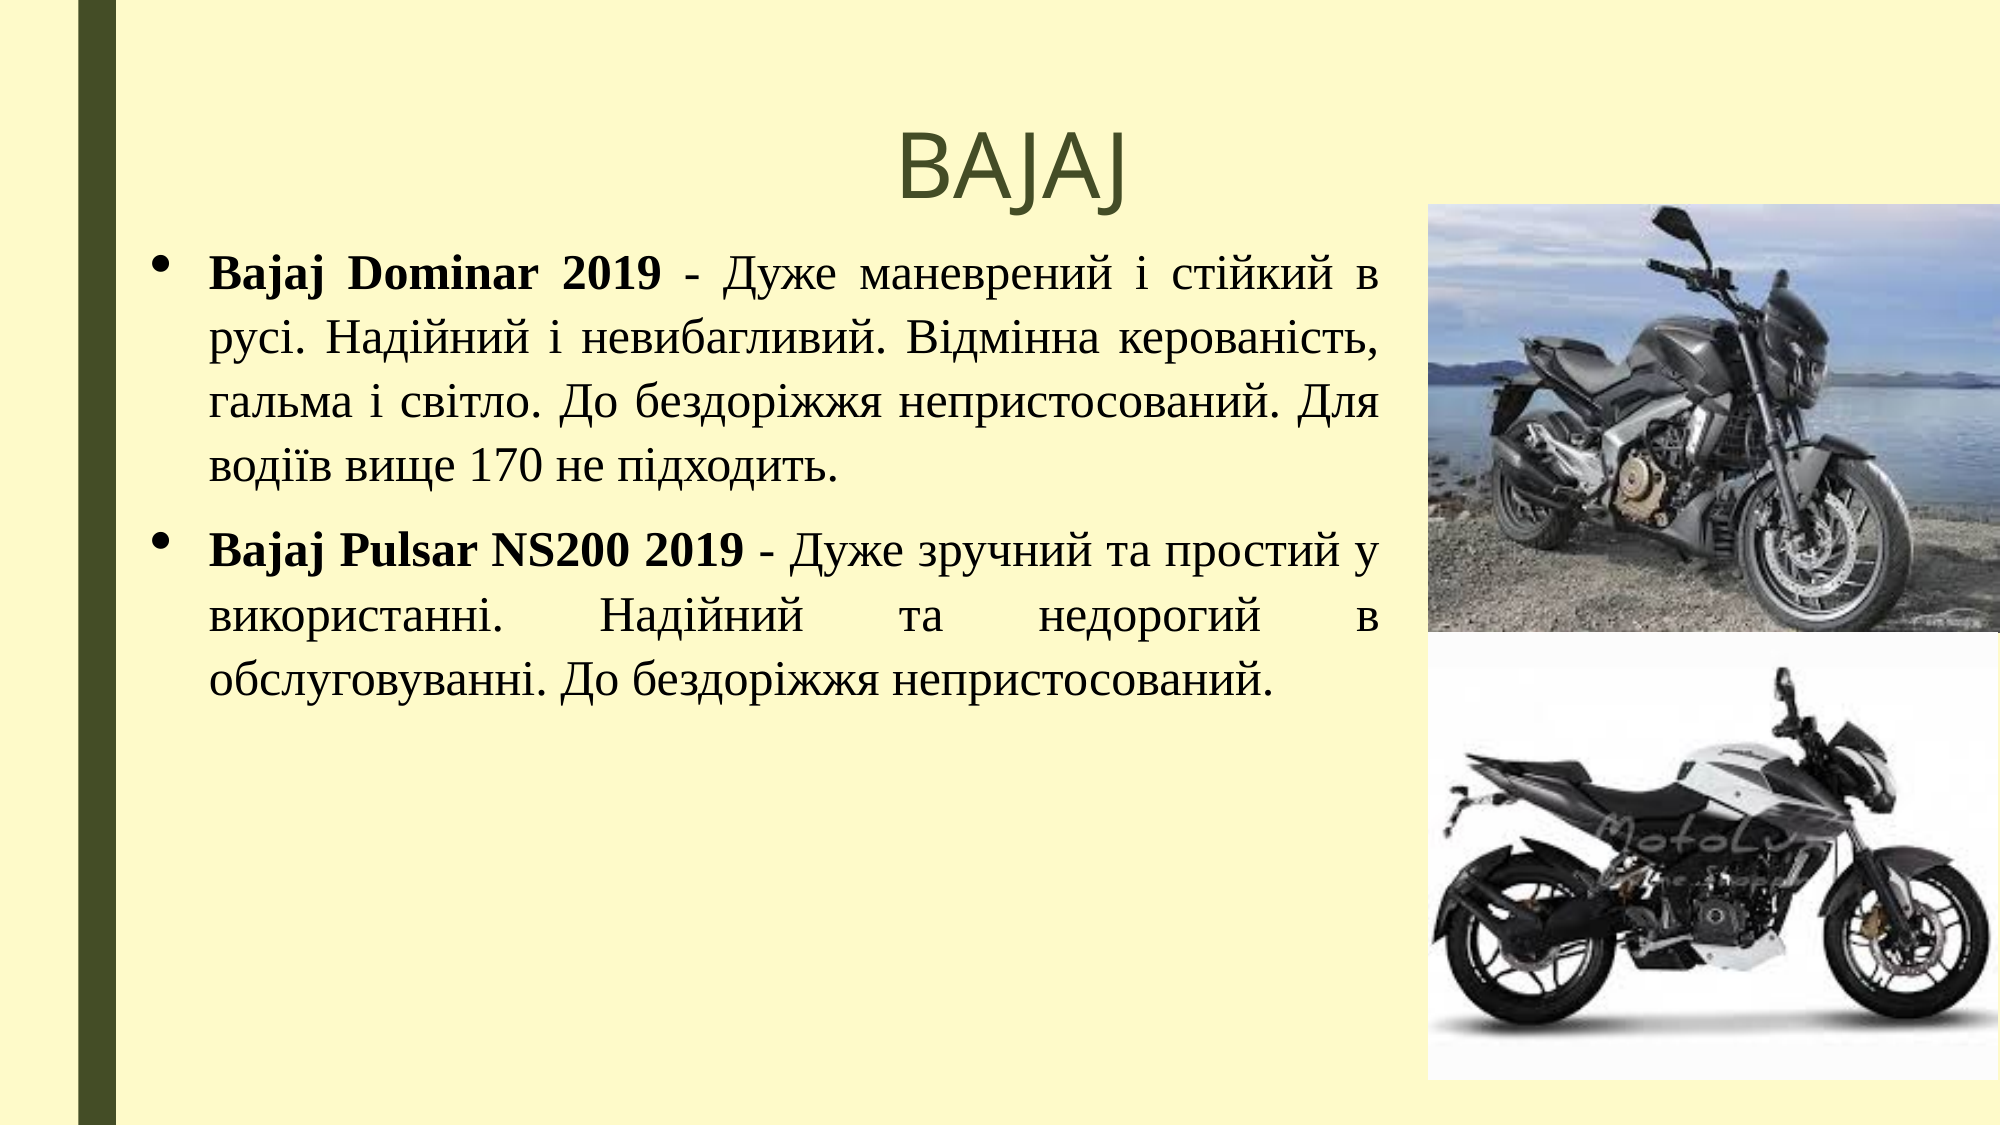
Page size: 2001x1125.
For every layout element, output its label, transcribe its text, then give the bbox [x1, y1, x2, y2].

picture [1428, 204, 2000, 1080]
list Bajaj Dominar 2019 - Дуже маневрений і стійкий в русі. Надійний і невибагливий. Відмінна керованість, гальма і світло. До бездоріжжя непристосований. Для водіїв вище 170 не підходить. Bajaj Pulsar NS200 2019 - Дуже зручний та простий у використанні. Надійний та недорогий в обслуговуванні. До бездоріжжя непристосований. [137, 227, 1395, 1105]
title BAJAJ [225, 112, 1800, 357]
